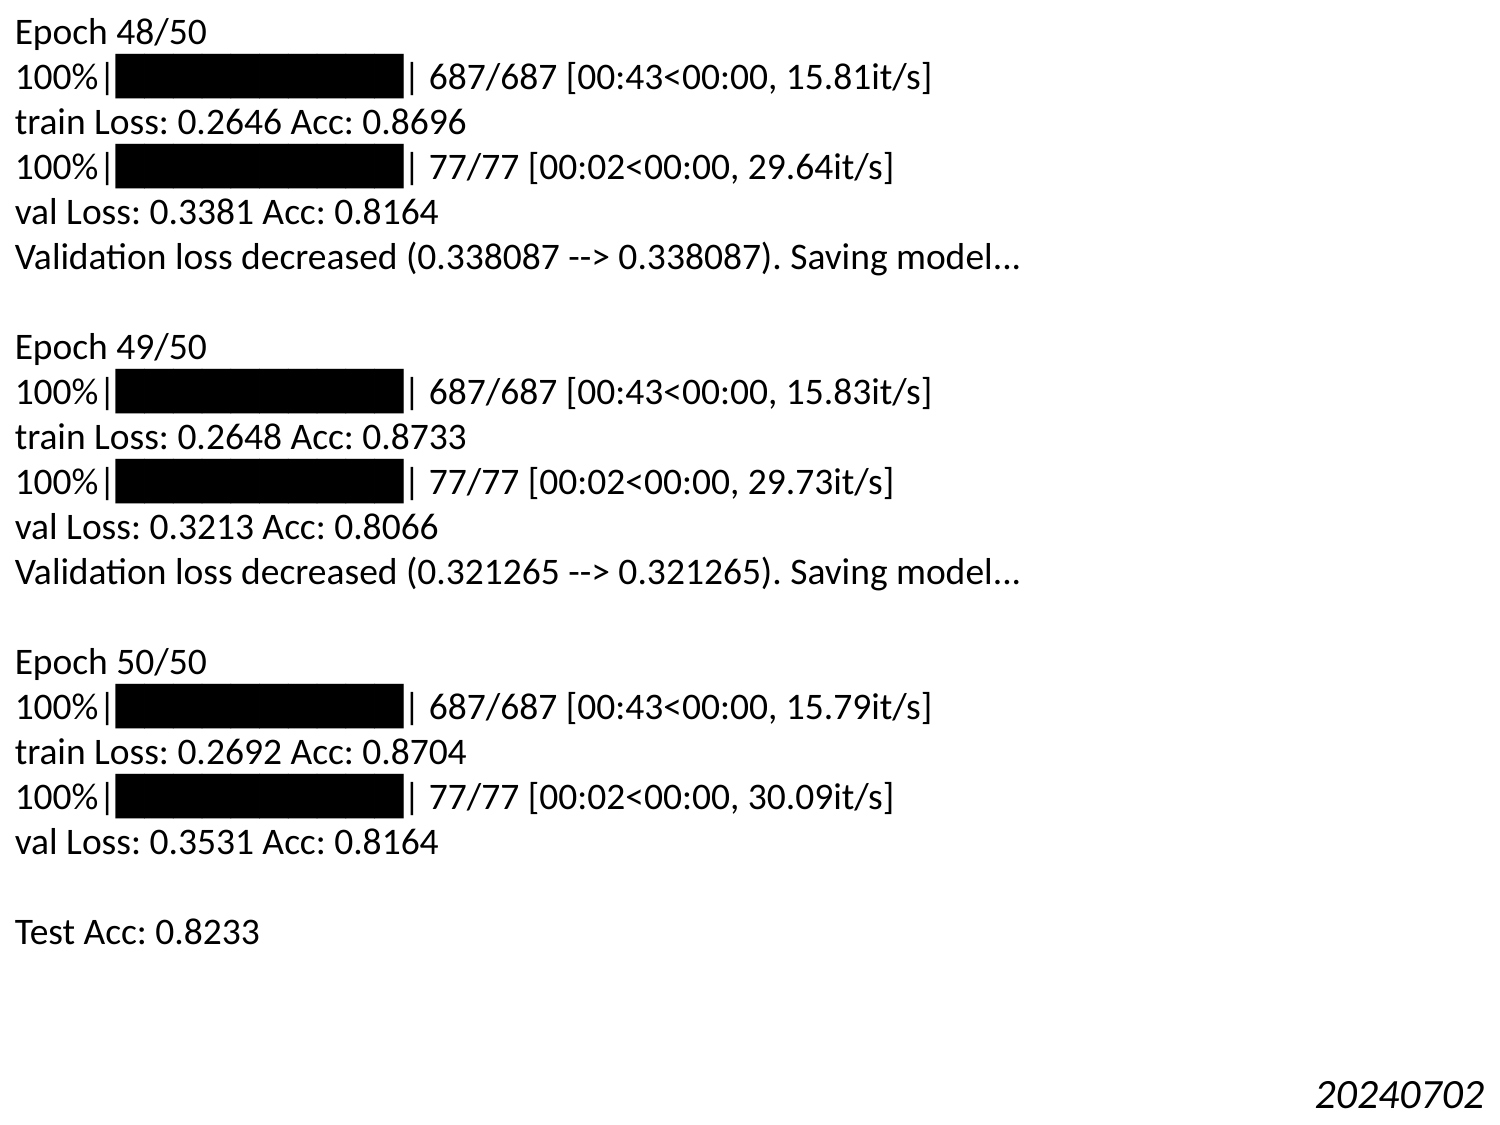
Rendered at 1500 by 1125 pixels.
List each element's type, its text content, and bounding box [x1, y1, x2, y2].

text_box Epoch 48/50 100%|██████████| 687/687 [00:43<00:00, 15.81it/s] train Loss: 0.2646 Acc: 0.8696 100%|██████████| 77/77 [00:02<00:00, 29.64it/s] val Loss: 0.3381 Acc: 0.8164 Validation loss decreased (0.338087 --> 0.338087). Saving model... Epoch 49/50 100%|██████████| 687/687 [00:43<00:00, 15.83it/s] train Loss: 0.2648 Acc: 0.8733 100%|██████████| 77/77 [00:02<00:00, 29.73it/s] val Loss: 0.3213 Acc: 0.8066 Validation loss decreased (0.321265 --> 0.321265). Saving model... Epoch 50/50 100%|██████████| 687/687 [00:43<00:00, 15.79it/s] train Loss: 0.2692 Acc: 0.8704 100%|██████████| 77/77 [00:02<00:00, 30.09it/s] val Loss: 0.3531 Acc: 0.8164 Test Acc: 0.8233 [0, 0, 1500, 960]
text_box 20240702 [1299, 1059, 1500, 1125]
